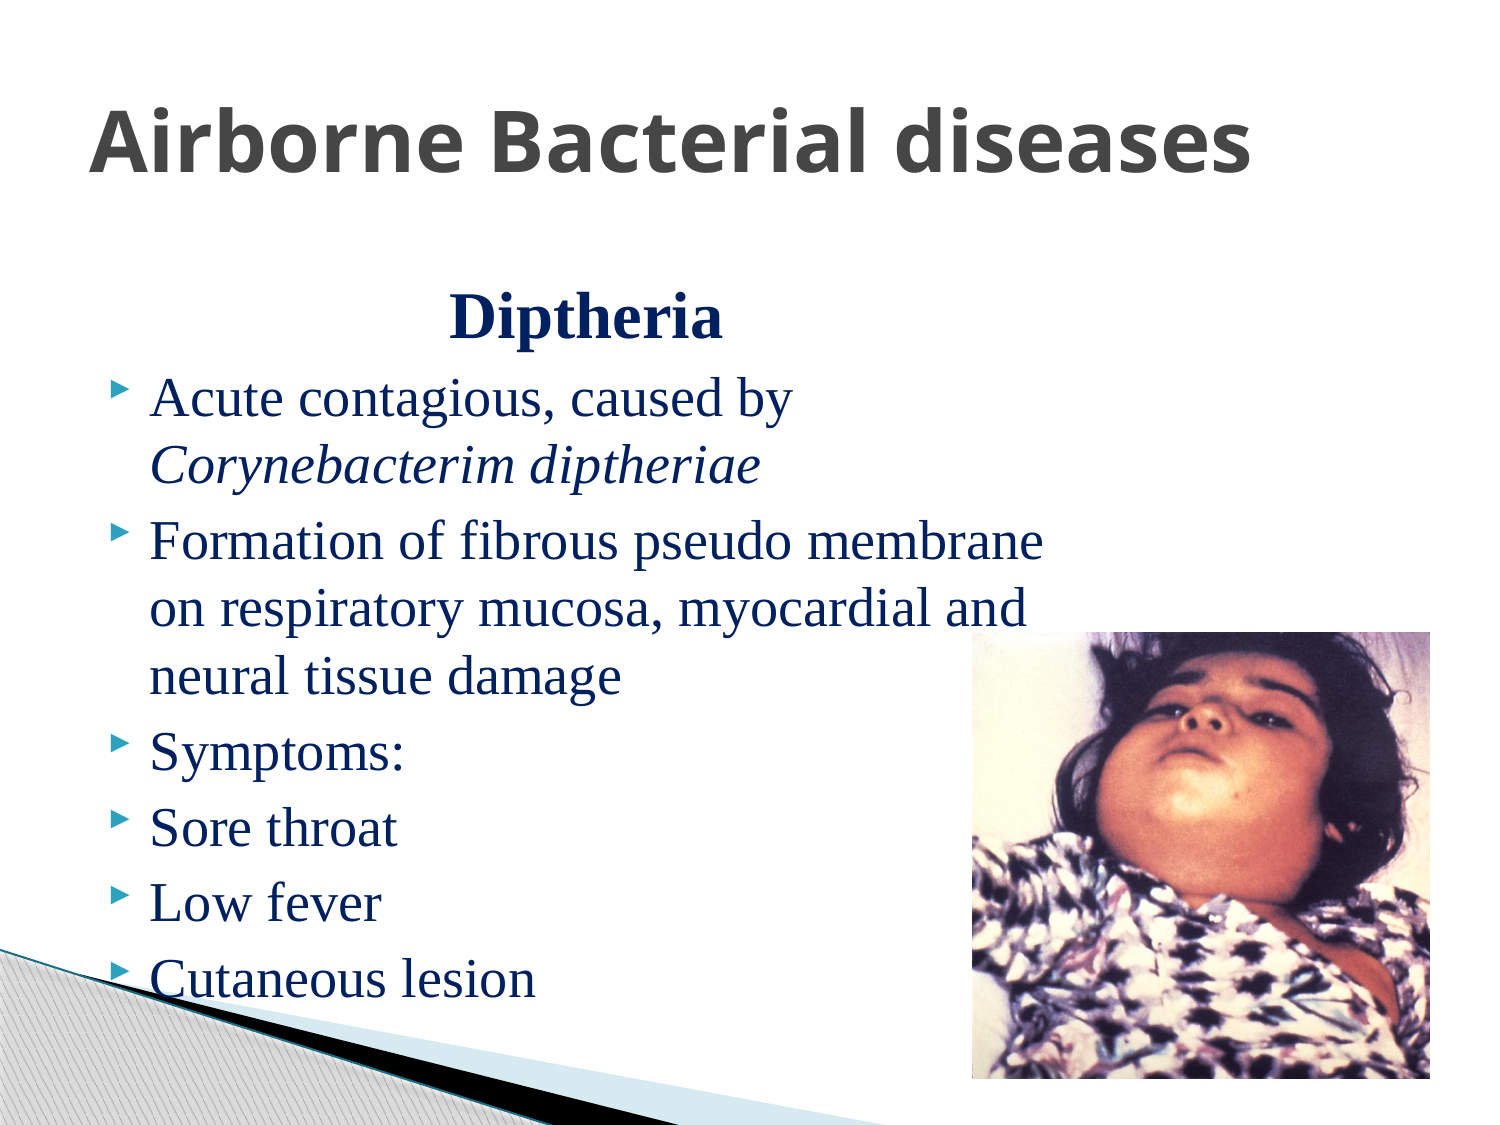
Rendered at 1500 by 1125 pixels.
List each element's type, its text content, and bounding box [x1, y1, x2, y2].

title Airborne Bacterial diseases [75, 45, 1425, 233]
picture [972, 632, 1430, 1079]
list Diptheria Acute contagious, caused by Corynebacterim diptheriae Formation of fibrous pseudo membrane on respiratory mucosa, myocardial and neural tissue damage Symptoms: Sore throat Low fever Cutaneous lesion [75, 264, 1067, 1059]
